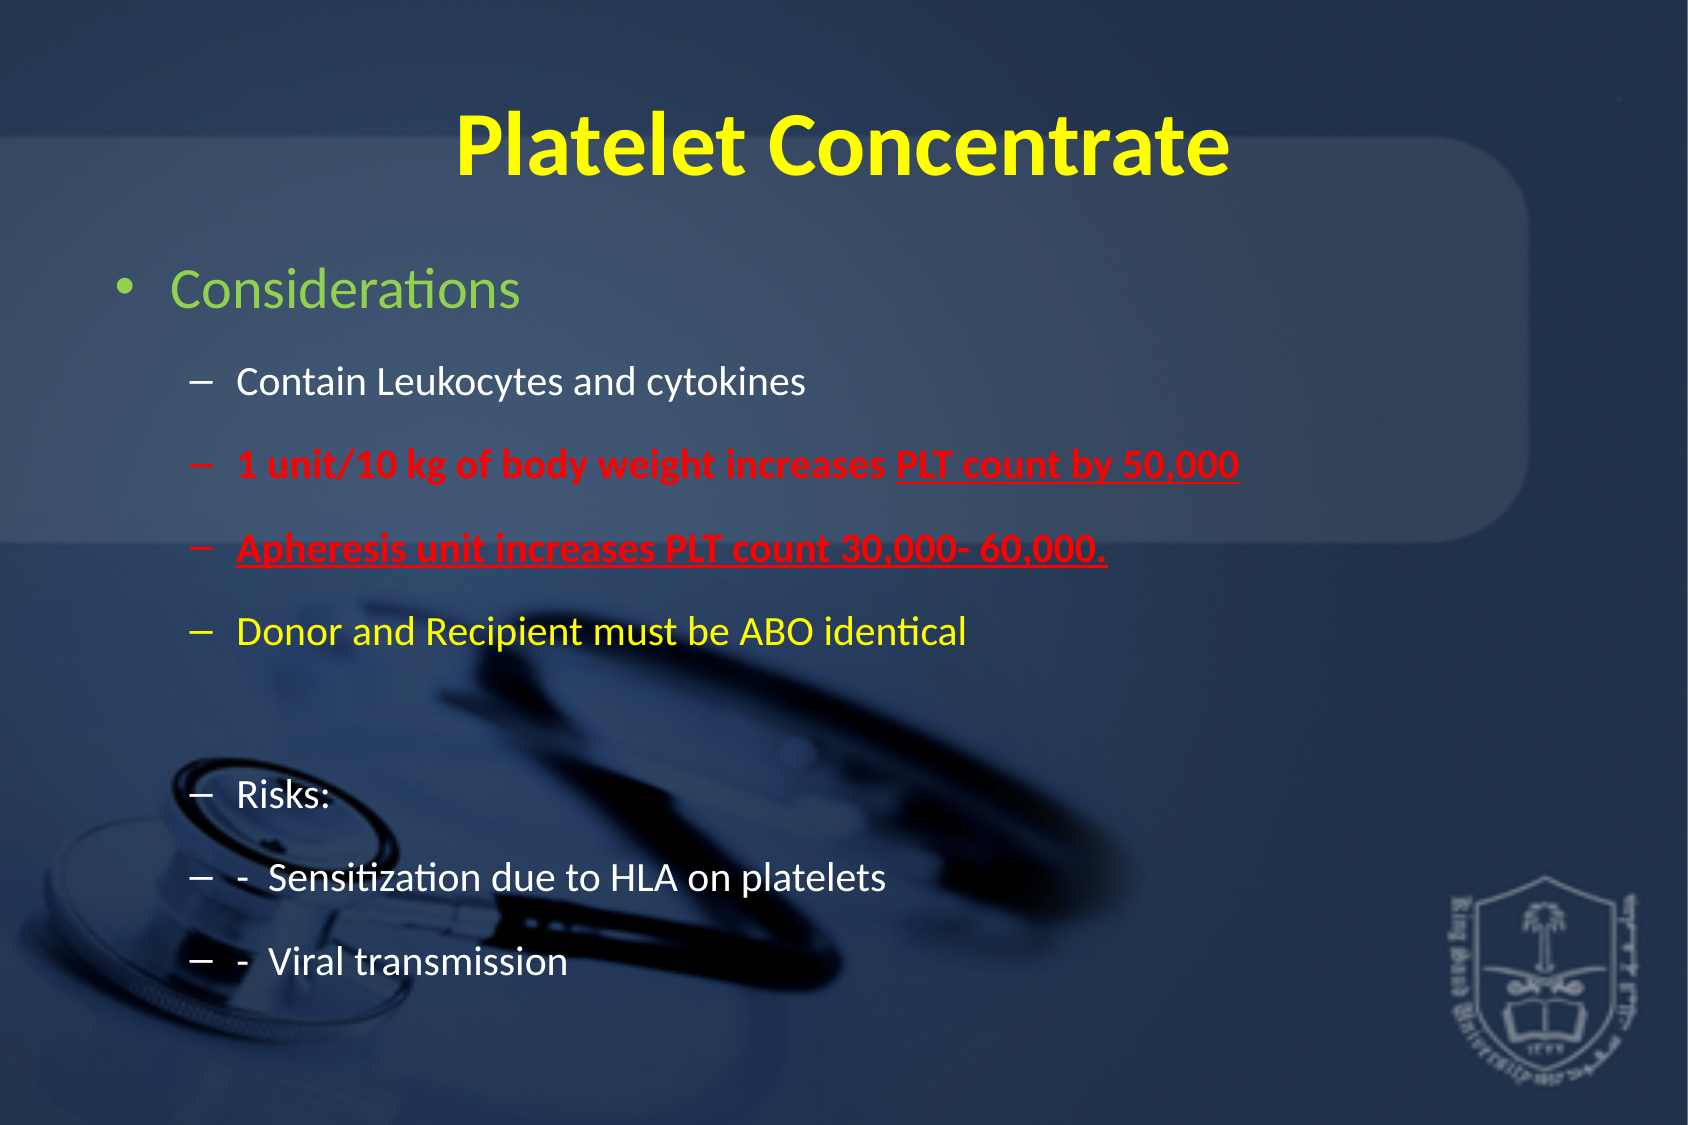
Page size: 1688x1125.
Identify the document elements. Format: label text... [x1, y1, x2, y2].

list Considerations Contain Leukocytes and cytokines 1 unit/10 kg of body weight increases PLT count by 50,000 Apheresis unit increases PLT count 30,000- 60,000. Donor and Recipient must be ABO identical Risks: - Sensitization due to HLA on platelets - Viral transmission [99, 208, 1619, 1024]
title Platelet Concentrate [84, 45, 1604, 233]
picture [0, 0, 1688, 1125]
